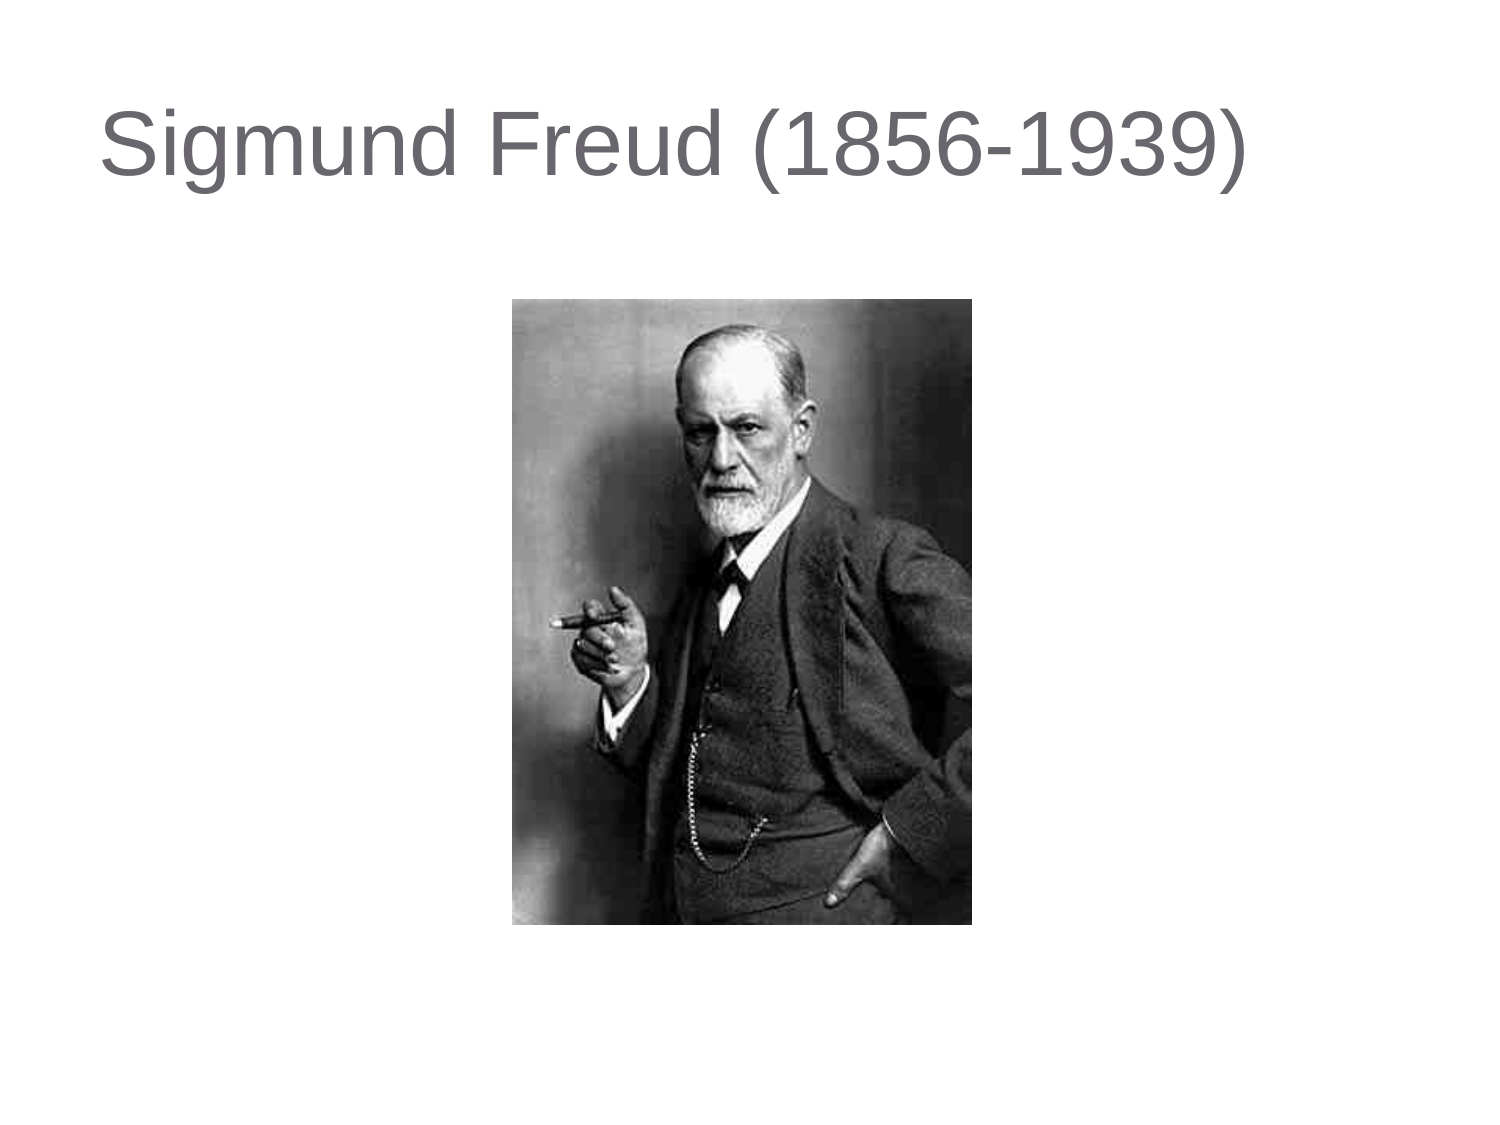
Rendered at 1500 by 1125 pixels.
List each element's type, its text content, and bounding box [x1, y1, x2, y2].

picture [512, 299, 973, 926]
title Sigmund Freud (1856-1939) [0, 45, 1350, 233]
